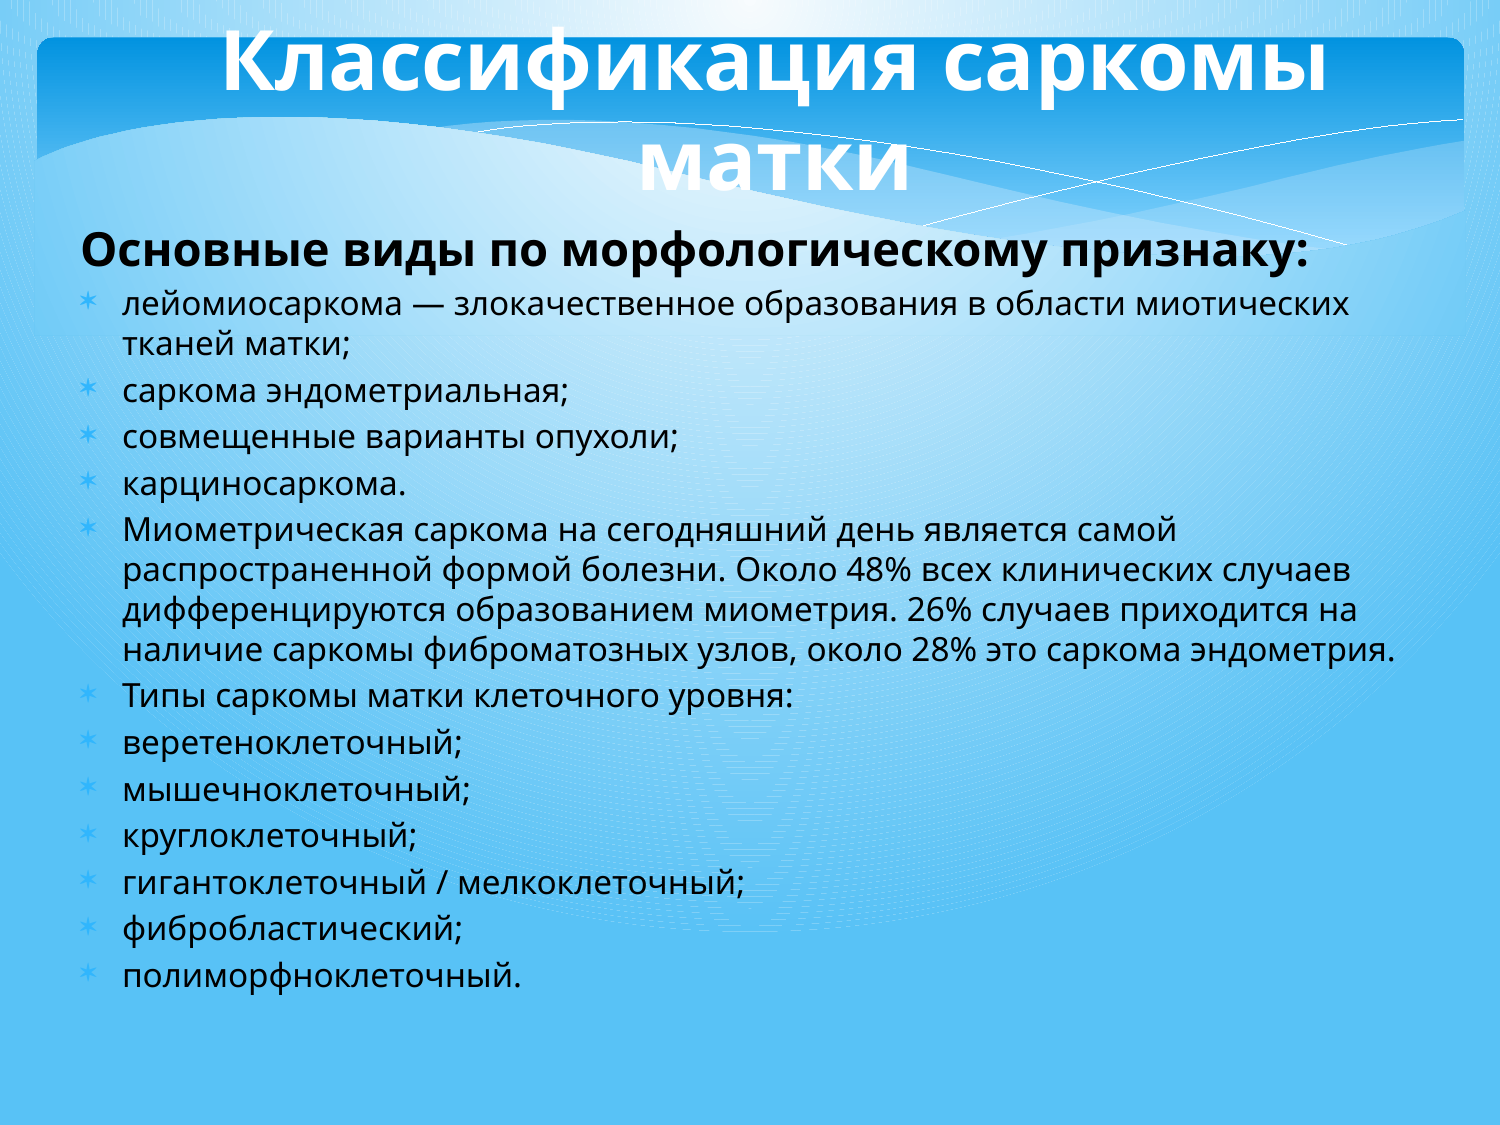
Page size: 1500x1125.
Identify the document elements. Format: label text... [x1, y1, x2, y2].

title Классификация саркомы матки [137, 0, 1413, 150]
list Основные виды по морфологическому признаку: лейомиосаркома — злокачественное образования в области миотических тканей матки; саркома эндометриальная; совмещенные варианты опухоли; карциносаркома. Миометрическая саркома на сегодняшний день является самой распространенной формой болезни. Около 48% всех клинических случаев дифференцируются образованием миометрия. 26% случаев приходится на наличие саркомы фиброматозных узлов, около 28% это саркома эндометрия. Типы саркомы матки клеточного уровня: веретеноклеточный; мышечноклеточный; круглоклеточный; гигантоклеточный / мелкоклеточный; фибробластический; полиморфноклеточный. [64, 162, 1425, 1043]
